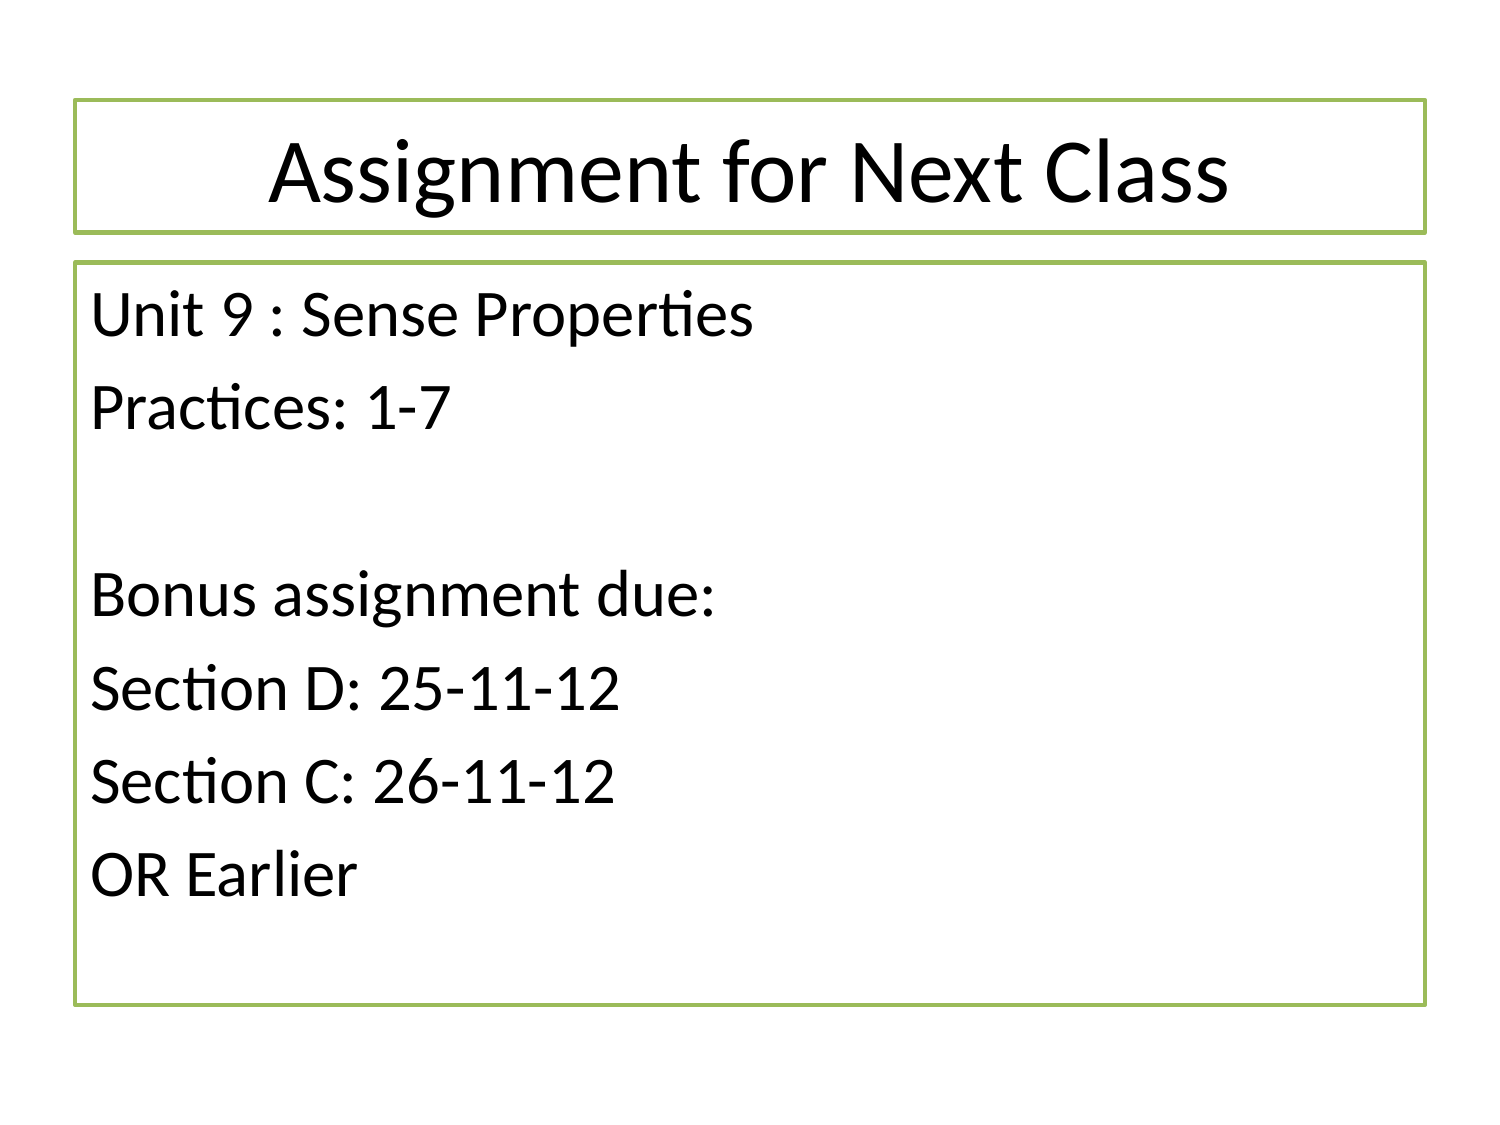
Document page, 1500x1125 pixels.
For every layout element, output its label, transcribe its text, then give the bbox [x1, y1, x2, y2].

title Assignment for Next Class [73, 98, 1427, 235]
list Unit 9 : Sense Properties Practices: 1-7 Bonus assignment due: Section D: 25-11-12 Section C: 26-11-12 OR Earlier [73, 260, 1427, 1007]
